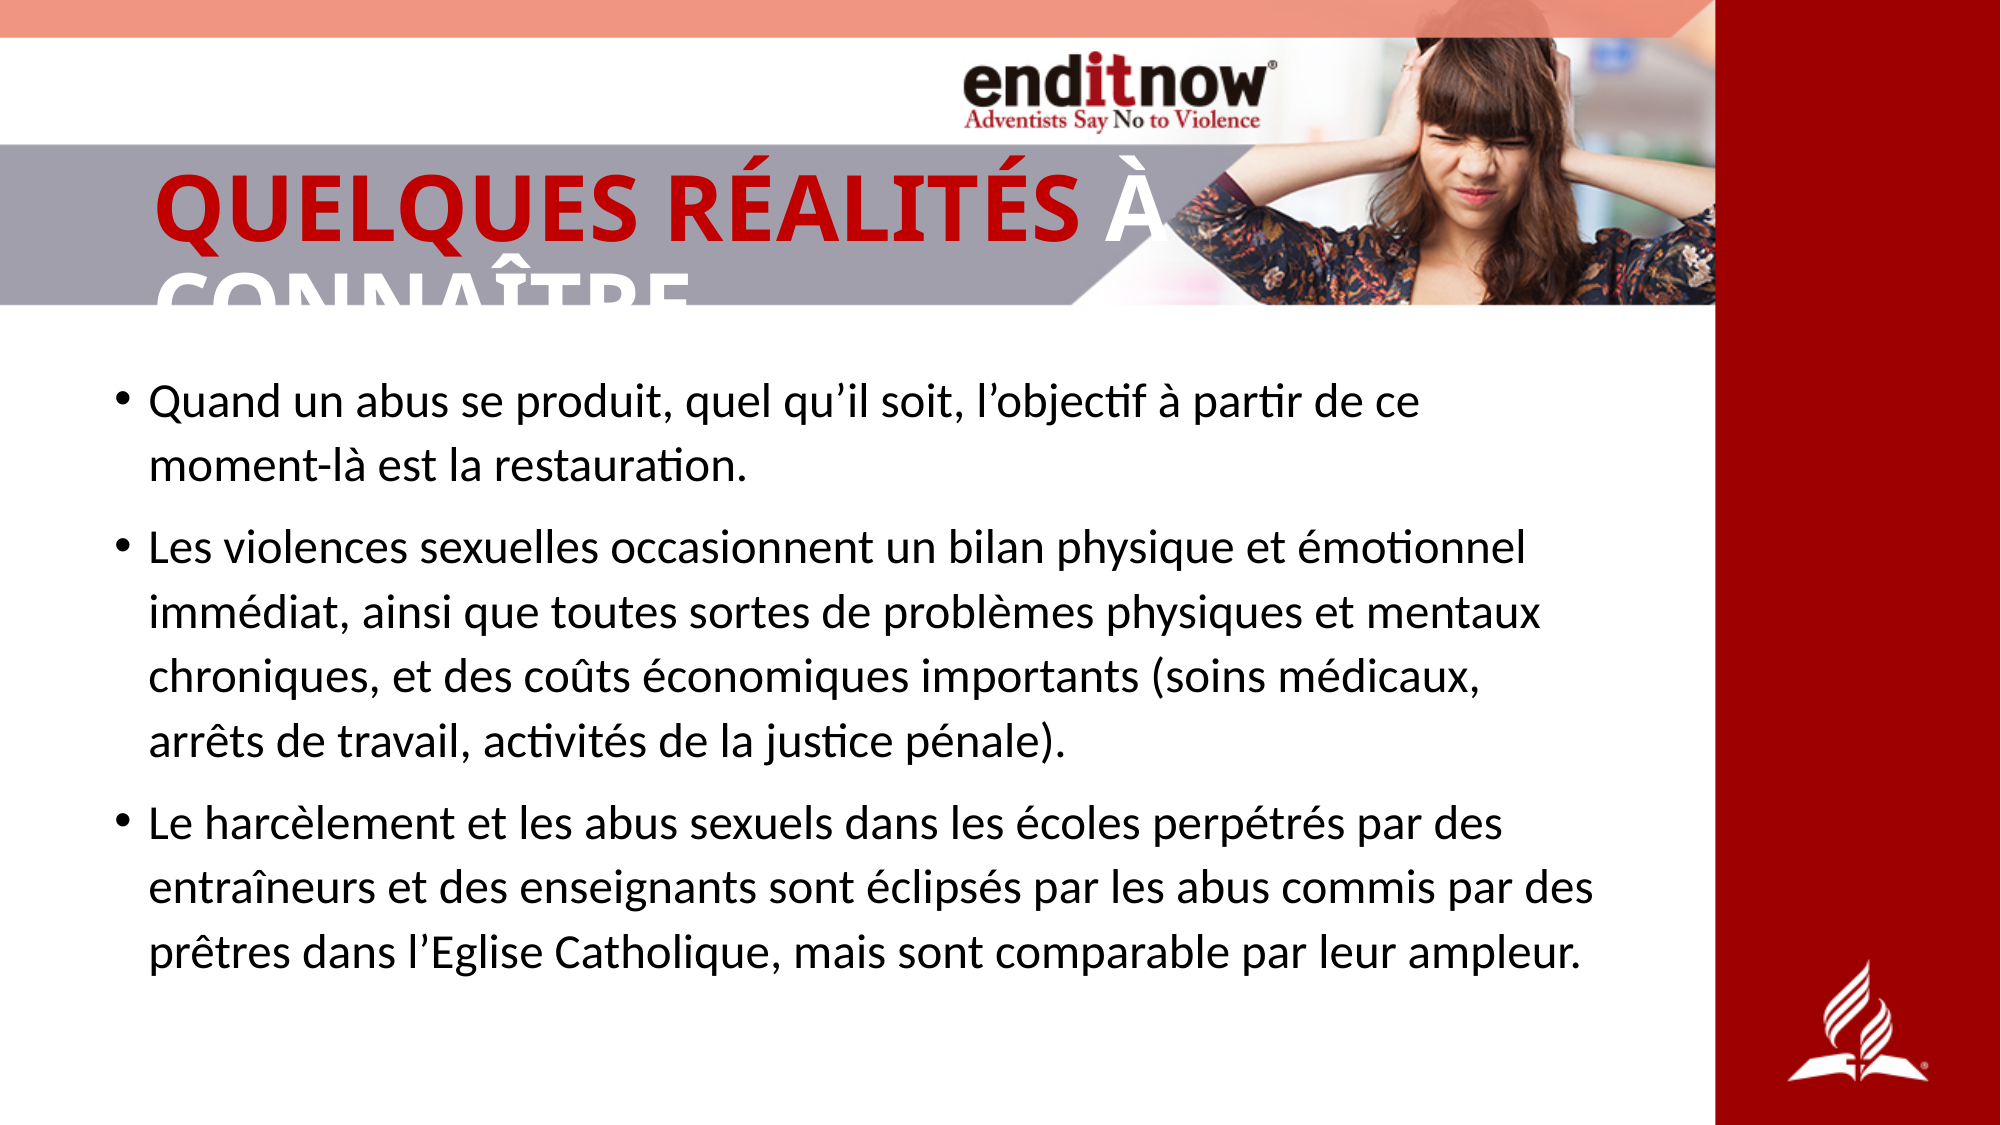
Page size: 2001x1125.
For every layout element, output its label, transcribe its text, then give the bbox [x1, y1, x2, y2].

title QUELQUES RÉALITÉS À CONNAÎTRE [137, 183, 1657, 339]
list Quand un abus se produit, quel qu’il soit, l’objectif à partir de ce moment-là est la restauration. Les violences sexuelles occasionnent un bilan physique et émotionnel immédiat, ainsi que toutes sortes de problèmes physiques et mentaux chroniques, et des coûts économiques importants (soins médicaux, arrêts de travail, activités de la justice pénale). Le harcèlement et les abus sexuels dans les écoles perpétrés par des entraîneurs et des enseignants sont éclipsés par les abus commis par des prêtres dans l’Eglise Catholique, mais sont comparable par leur ampleur. [99, 278, 1619, 1077]
picture [0, 0, 2001, 1125]
